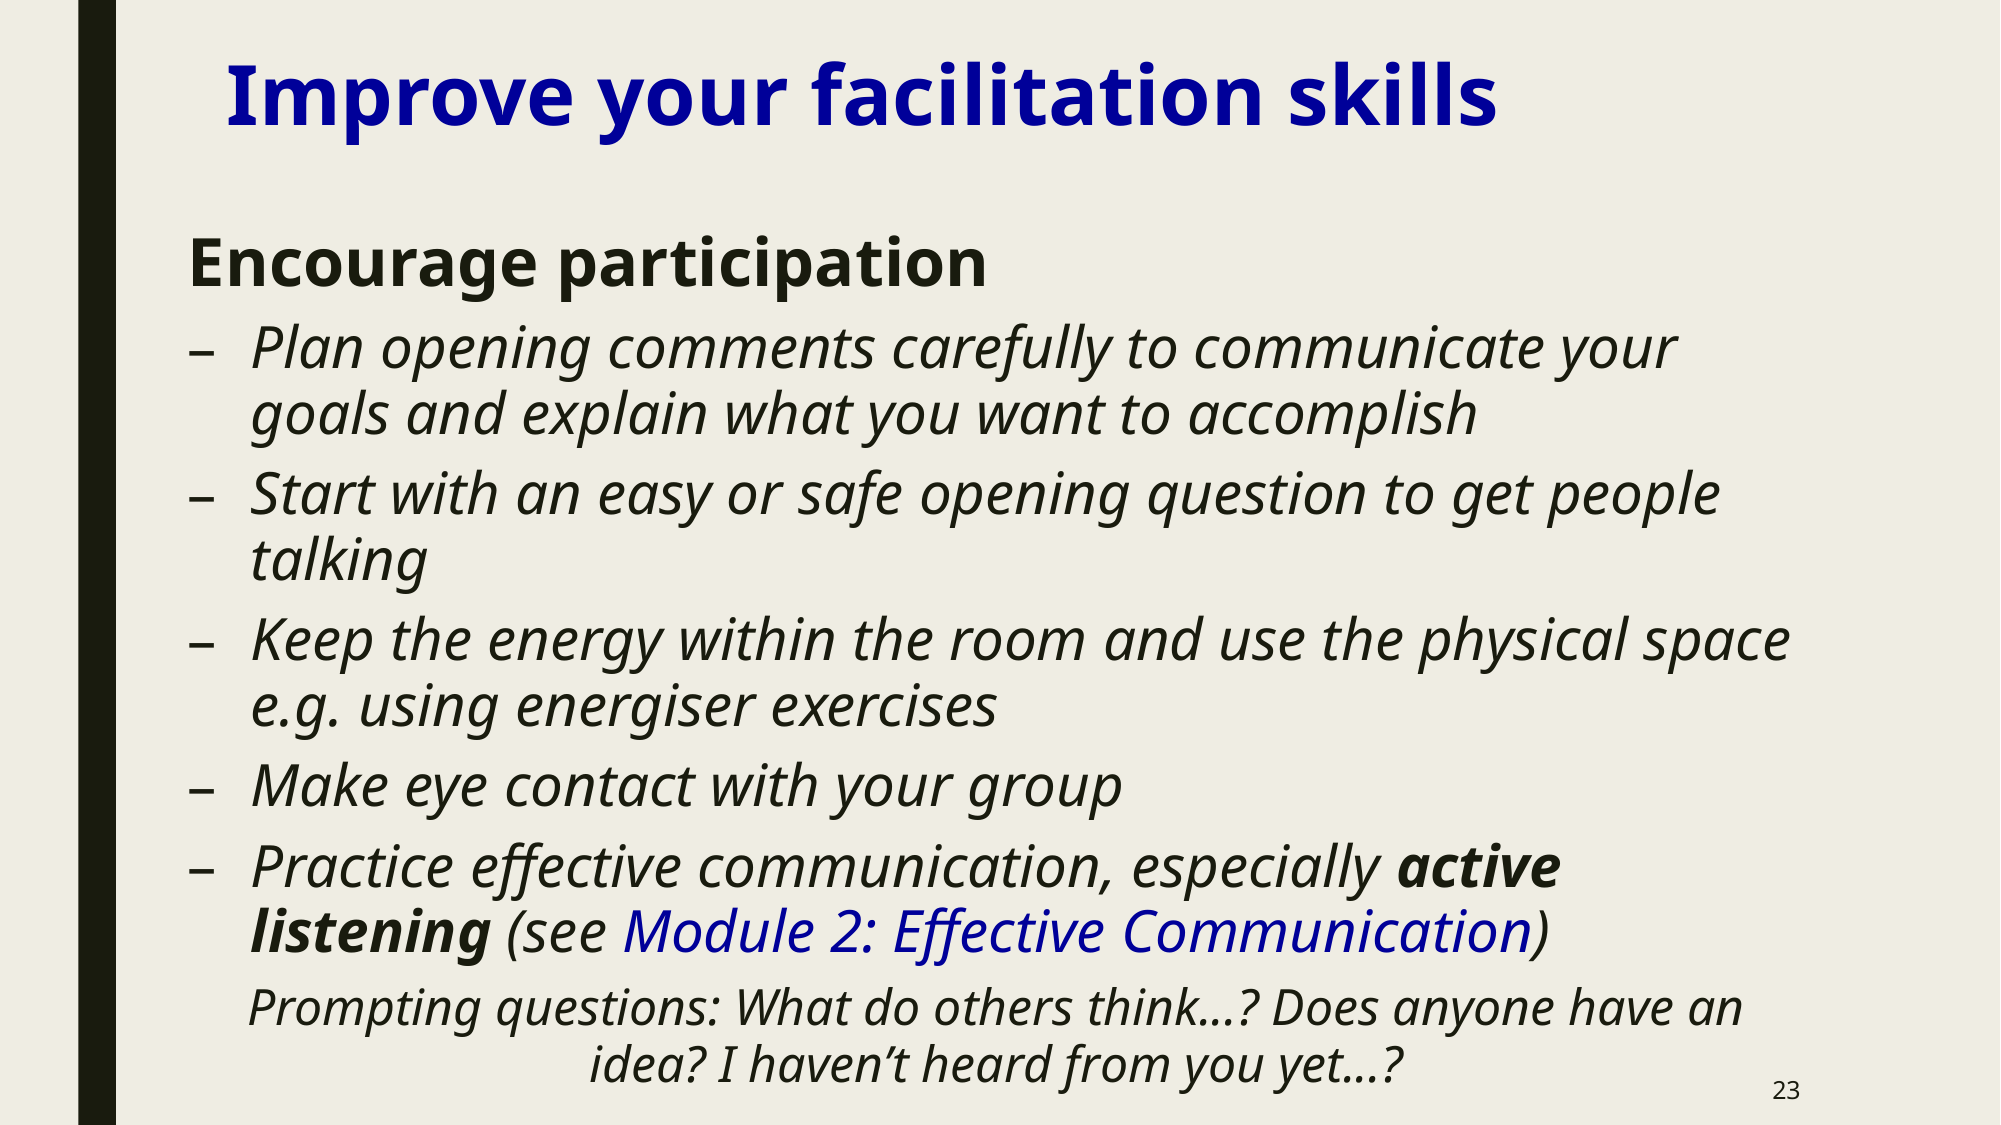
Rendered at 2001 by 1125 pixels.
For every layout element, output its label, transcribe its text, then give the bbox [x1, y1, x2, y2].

text_box Improve your facilitation skills [211, 46, 1816, 219]
slide_number 23 [1553, 1059, 1816, 1125]
text_box Encourage participation Plan opening comments carefully to communicate your goals and explain what you want to accomplish Start with an easy or safe opening question to get people talking Keep the energy within the room and use the physical space e.g. using energiser exercises Make eye contact with your group Practice effective communication, especially active listening (see Module 2: Effective Communication) Prompting questions: What do others think...? Does anyone have an idea? I haven’t heard from you yet...? [173, 219, 1820, 1059]
